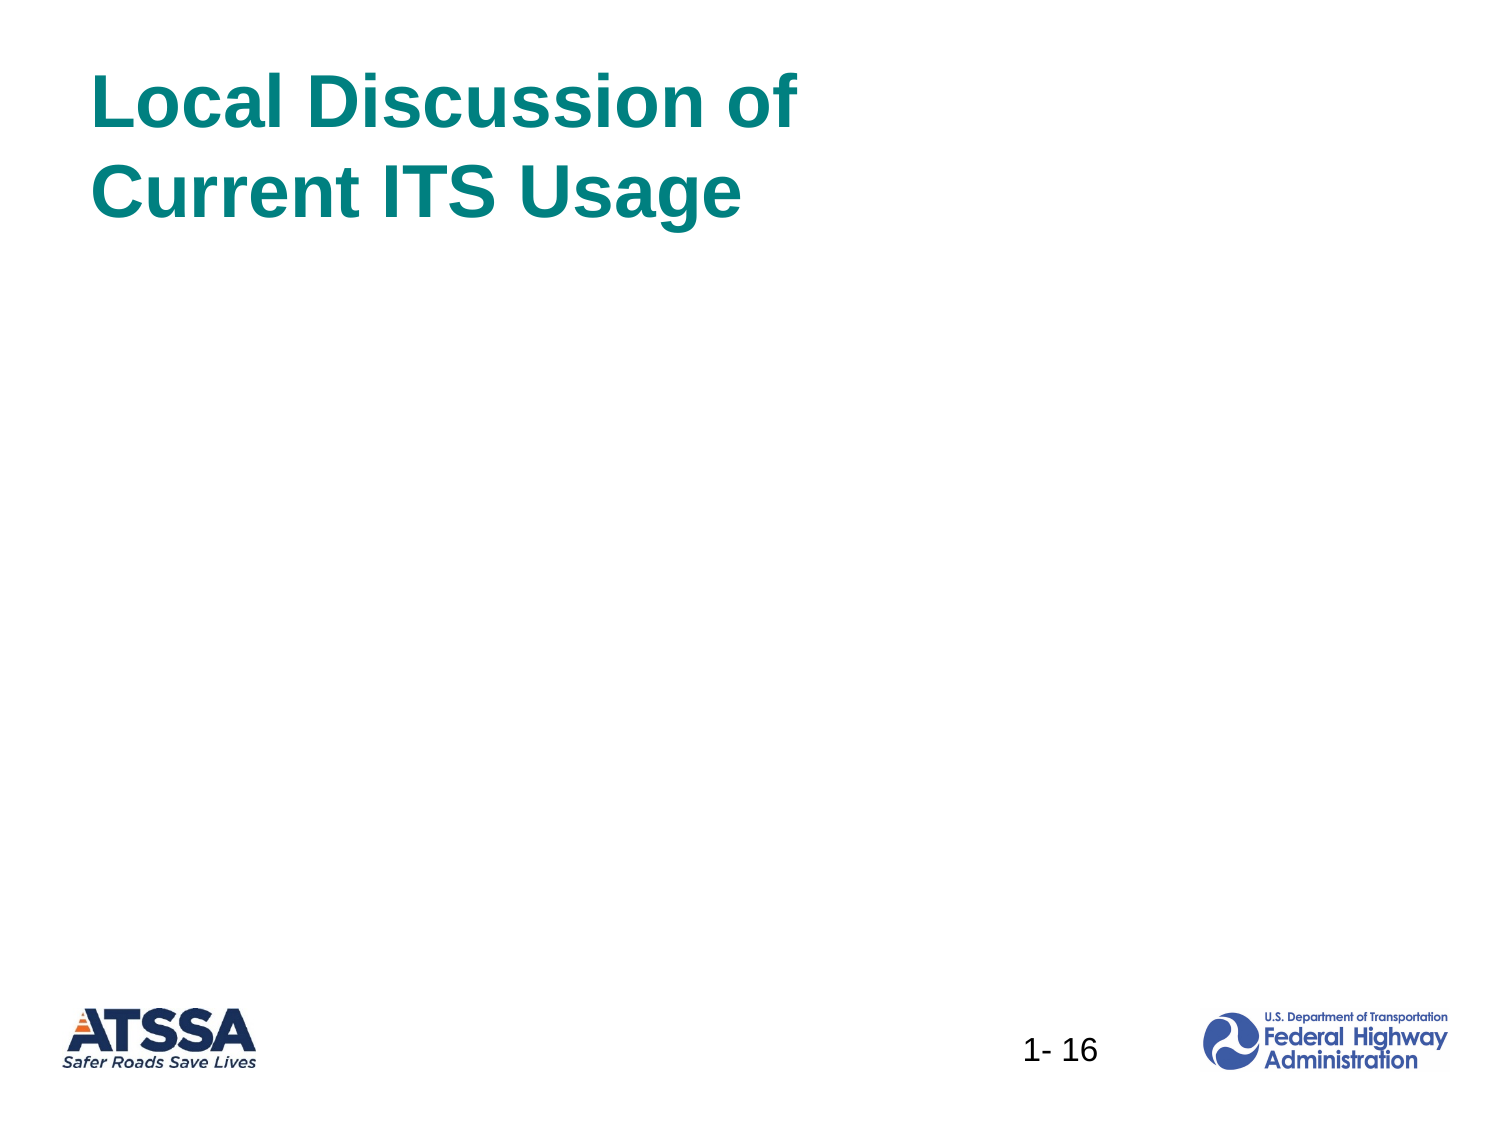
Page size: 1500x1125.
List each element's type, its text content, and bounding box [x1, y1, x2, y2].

picture [1200, 1008, 1450, 1072]
picture [62, 1008, 256, 1068]
title Local Discussion of Current ITS Usage [75, 64, 1000, 221]
